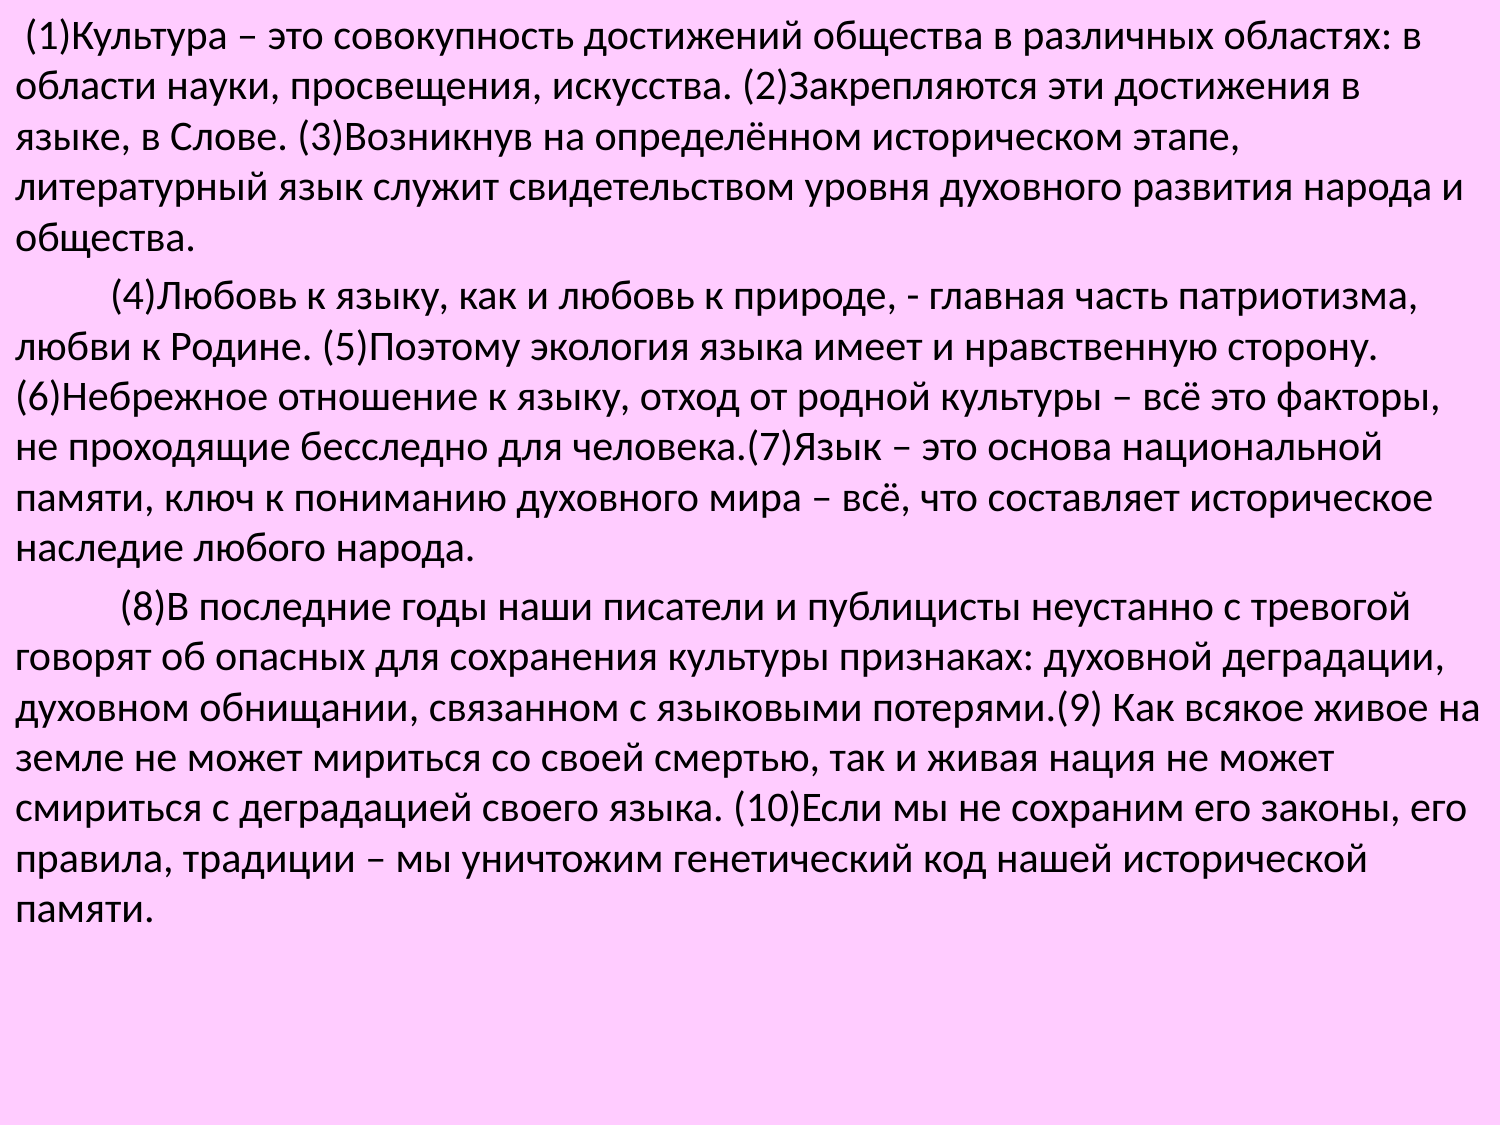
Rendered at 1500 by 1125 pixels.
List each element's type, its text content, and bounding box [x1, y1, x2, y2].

list (1)Культура – это совокупность достижений общества в различных областях: в области науки, просвещения, искусства. (2)Закрепляются эти достижения в языке, в Слове. (3)Возникнув на определённом историческом этапе, литературный язык служит свидетельством уровня духовного развития народа и общества. (4)Любовь к языку, как и любовь к природе, - главная часть патриотизма, любви к Родине. (5)Поэтому экология языка имеет и нравственную сторону. (6)Небрежное отношение к языку, отход от родной культуры – всё это факторы, не проходящие бесследно для человека.(7)Язык – это основа национальной памяти, ключ к пониманию духовного мира – всё, что составляет историческое наследие любого народа. (8)В последние годы наши писатели и публицисты неустанно с тревогой говорят об опасных для сохранения культуры признаках: духовной деградации, духовном обнищании, связанном с языковыми потерями.(9) Как всякое живое на земле не может мириться со своей смертью, так и живая нация не может смириться с деградацией своего языка. (10)Если мы не сохраним его законы, его правила, традиции – мы уничтожим генетический код нашей исторической памяти. [0, 0, 1500, 1125]
